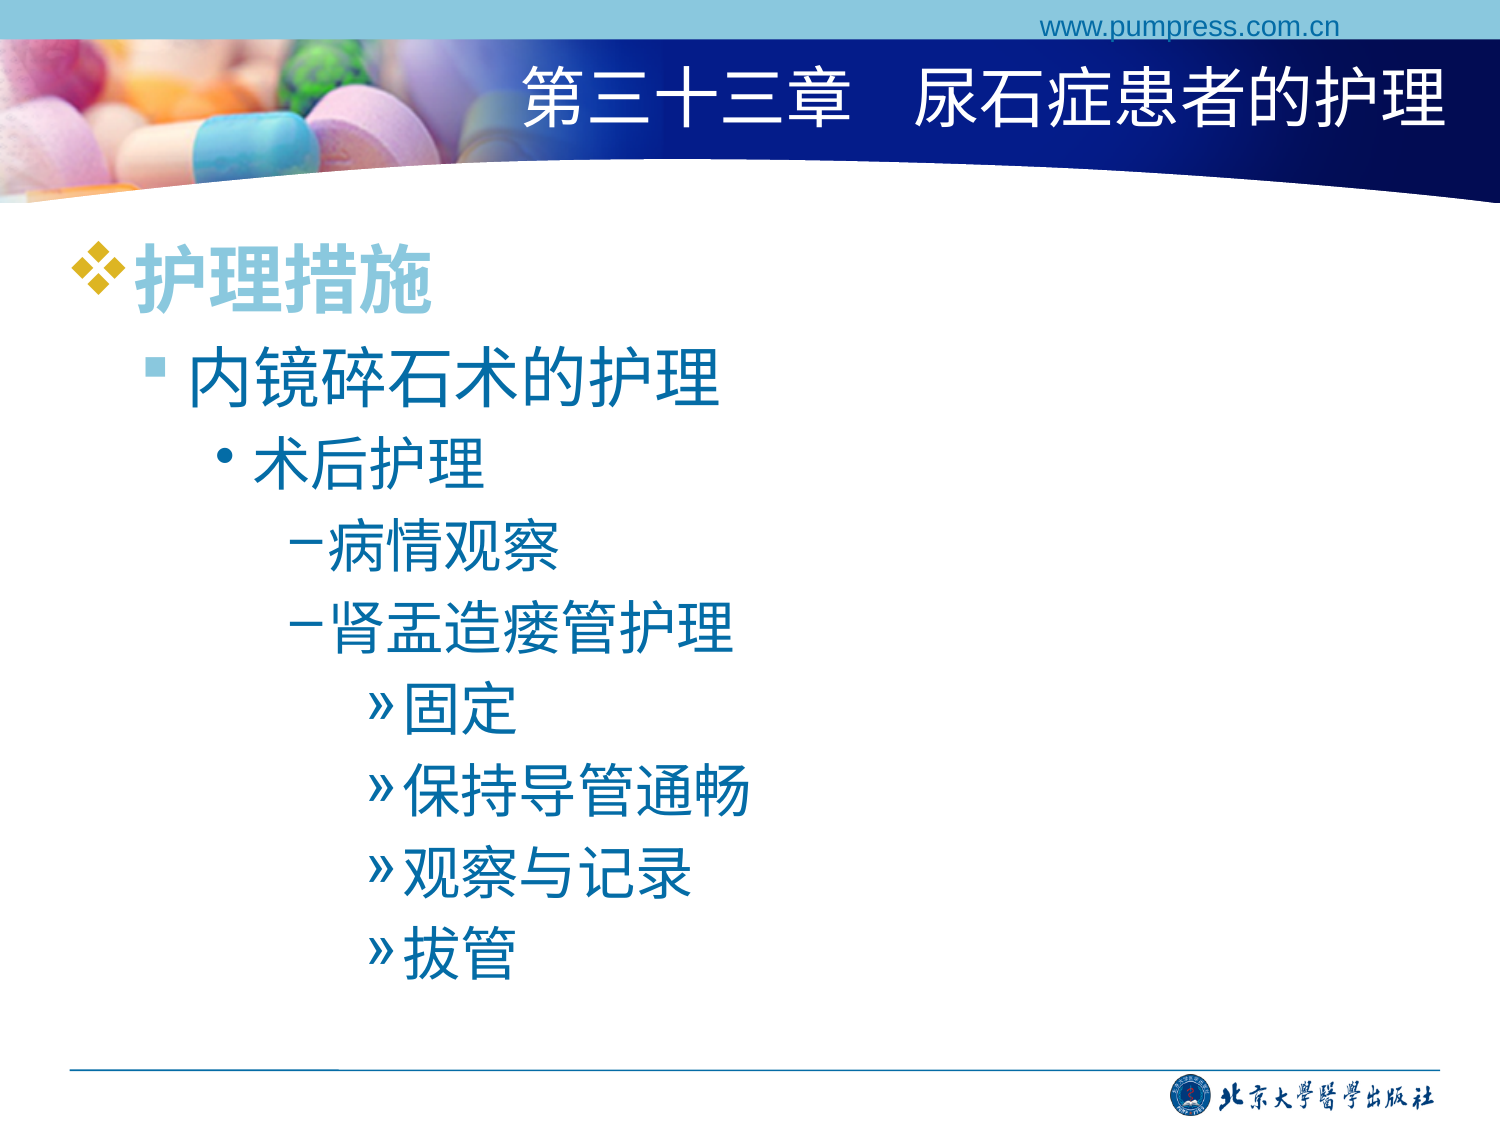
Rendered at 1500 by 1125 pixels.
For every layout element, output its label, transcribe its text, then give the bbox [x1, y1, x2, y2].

list 护理措施 内镜碎石术的护理 术后护理 病情观察 肾盂造瘘管护理 固定 保持导管通畅 观察与记录 拔管 [49, 224, 1463, 1026]
picture [1170, 1074, 1436, 1118]
slide_number www.pumpress.com.cn [1025, 0, 1463, 38]
picture [0, 40, 1500, 203]
title 第三十三章 尿石症患者的护理 [137, 49, 1463, 143]
